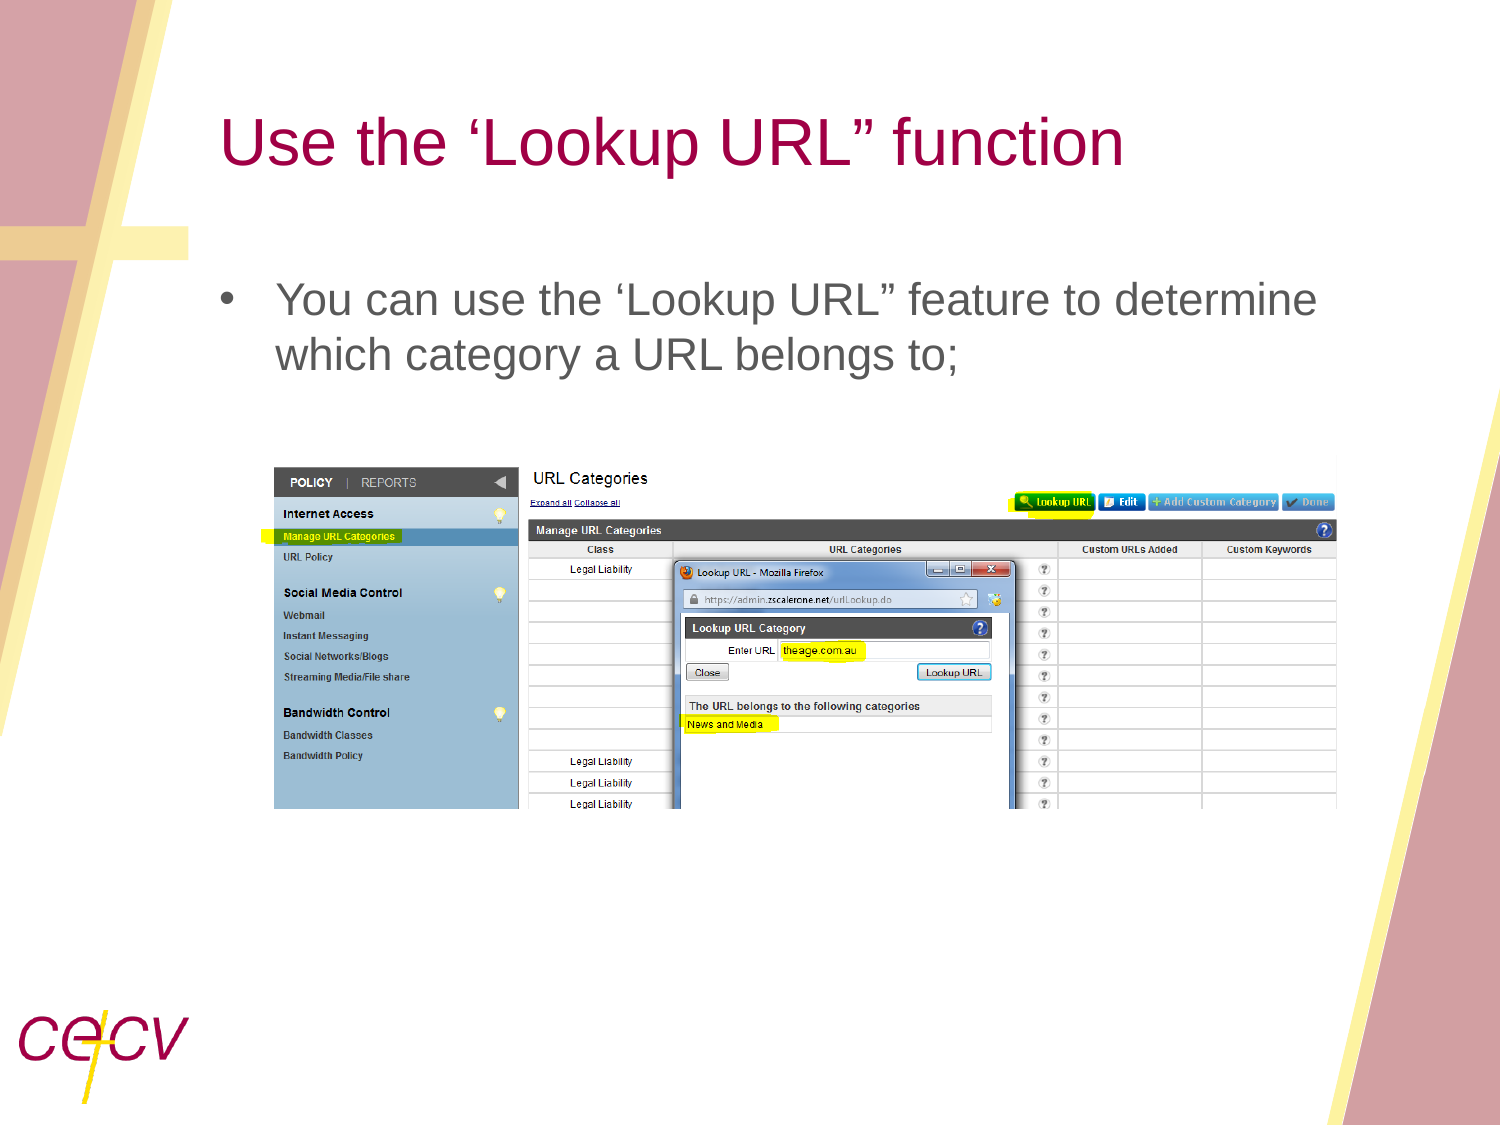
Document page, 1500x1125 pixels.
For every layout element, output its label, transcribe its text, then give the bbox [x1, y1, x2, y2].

picture [19, 1010, 189, 1104]
picture [260, 455, 1337, 809]
picture [0, 0, 189, 825]
picture [1326, 293, 1500, 1125]
title Use the ‘Lookup URL” function [204, 45, 1425, 233]
list You can use the ‘Lookup URL” feature to determine which category a URL belongs to; [204, 262, 1425, 1005]
